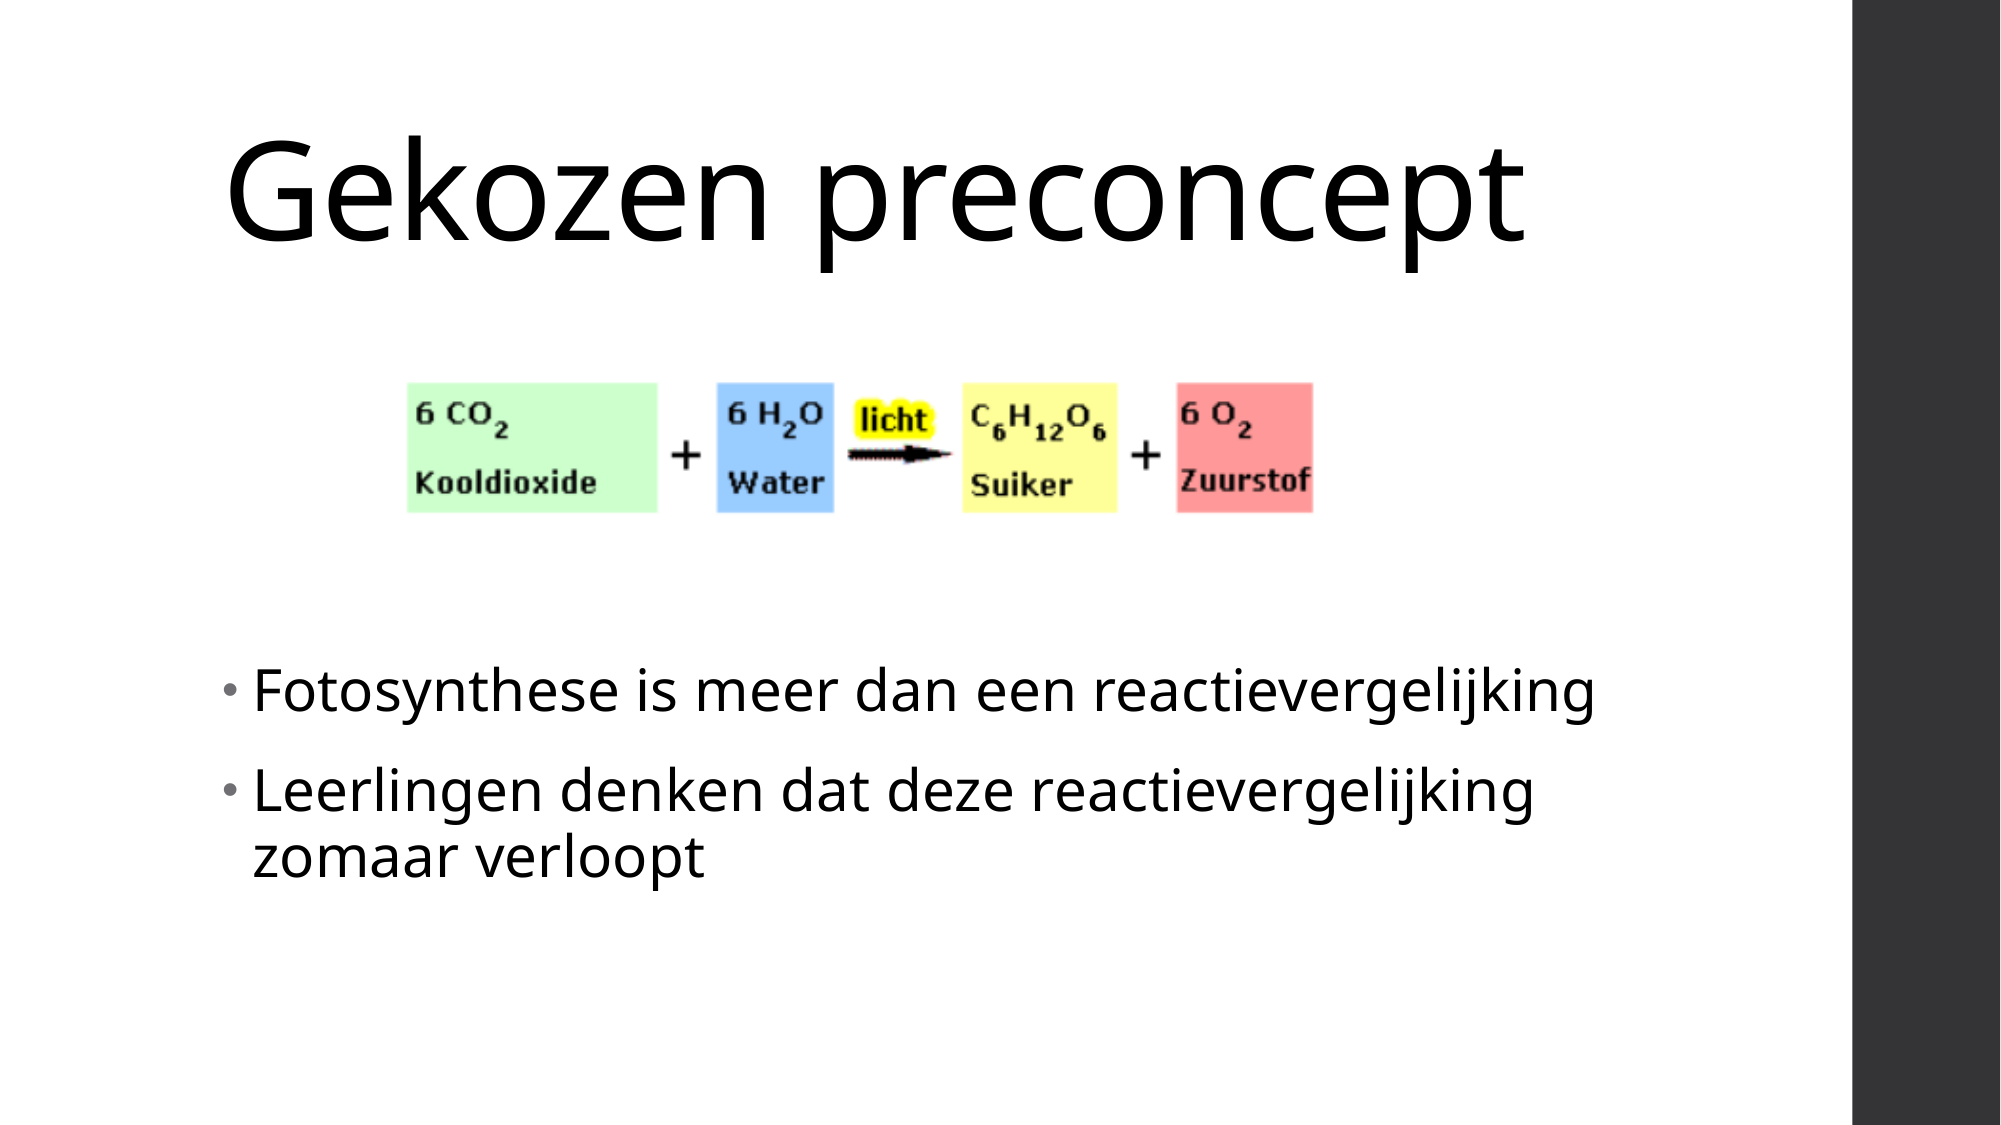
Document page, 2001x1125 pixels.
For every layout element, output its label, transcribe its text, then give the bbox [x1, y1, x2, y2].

list Fotosynthese is meer dan een reactievergelijking Leerlingen denken dat deze reactievergelijking zomaar verloopt [206, 650, 1617, 1014]
title Gekozen preconcept [206, 60, 1797, 278]
picture [373, 335, 1351, 563]
